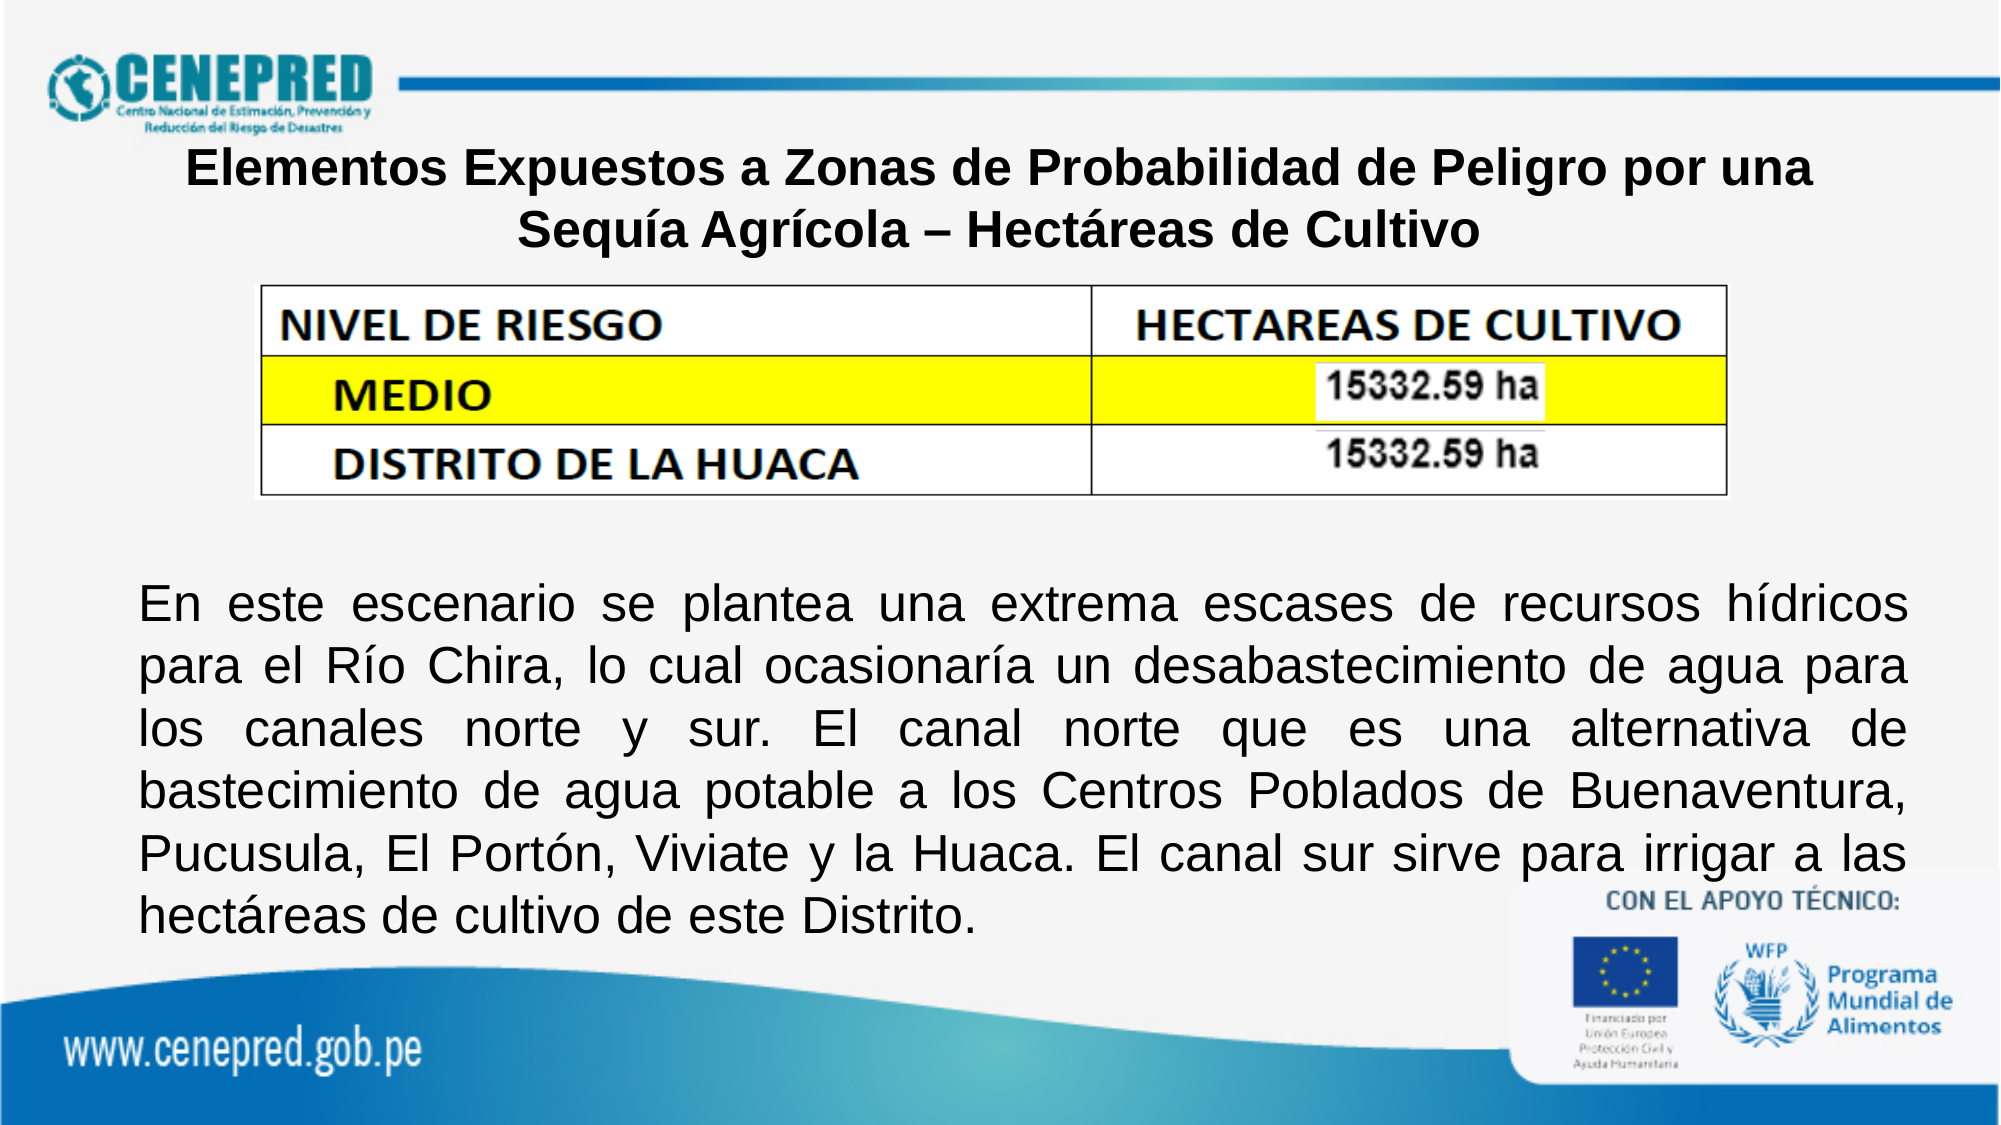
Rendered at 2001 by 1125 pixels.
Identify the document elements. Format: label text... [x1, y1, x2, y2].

text_box Elementos Expuestos a Zonas de Probabilidad de Peligro por una Sequía Agrícola – Hectáreas de Cultivo [165, 125, 1835, 266]
picture [0, 0, 2000, 1125]
text_box En este escenario se plantea una extrema escases de recursos hídricos para el Río Chira, lo cual ocasionaría un desabastecimiento de agua para los canales norte y sur. El canal norte que es una alternativa de bastecimiento de agua potable a los Centros Poblados de Buenaventura, Pucusula, El Portón, Viviate y la Huaca. El canal sur sirve para irrigar a las hectáreas de cultivo de este Distrito. [123, 561, 1924, 952]
